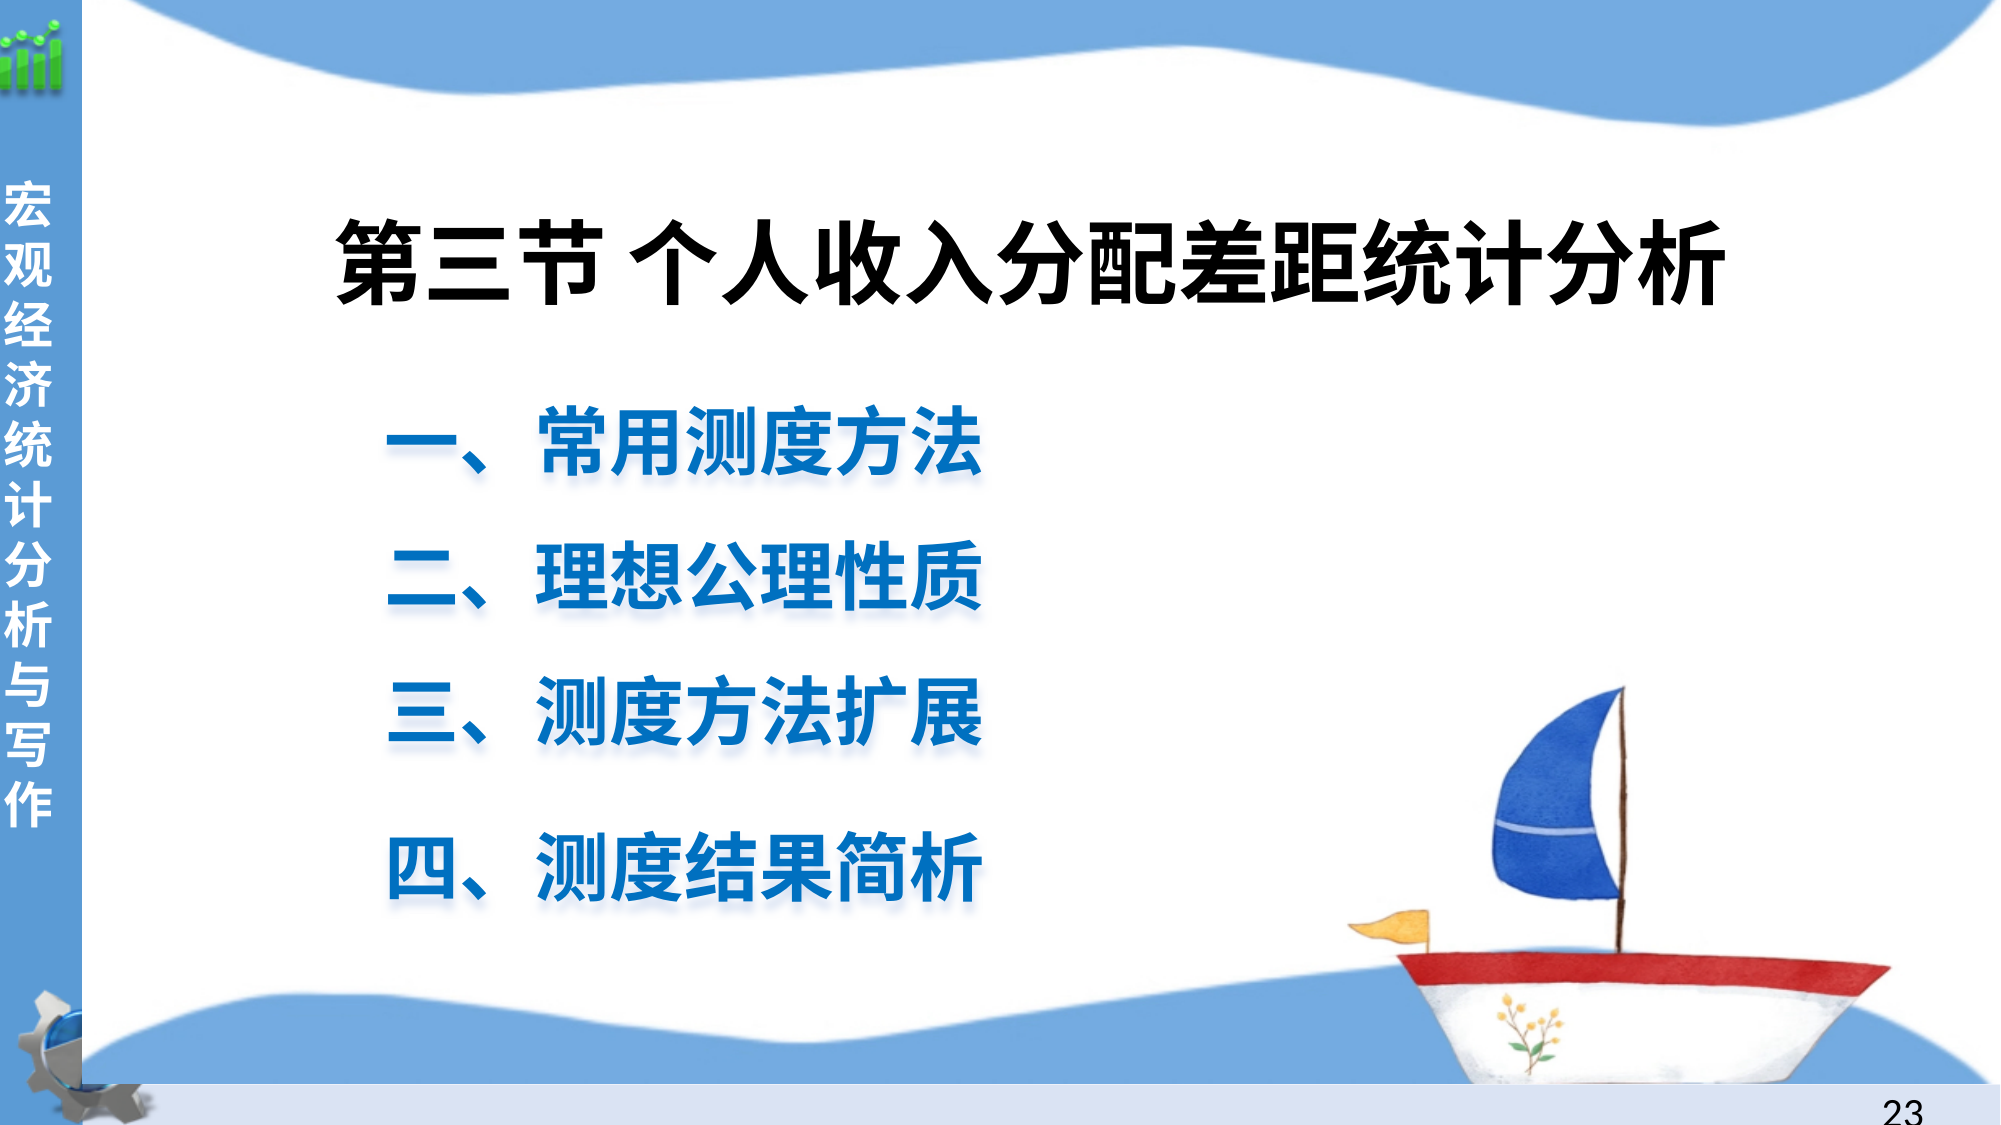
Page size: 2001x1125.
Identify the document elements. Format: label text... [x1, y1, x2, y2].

text_box 宏观经济统计分析与写作 [0, 116, 72, 891]
slide_number 22 [1786, 1085, 1940, 1125]
picture [0, 0, 2001, 1125]
